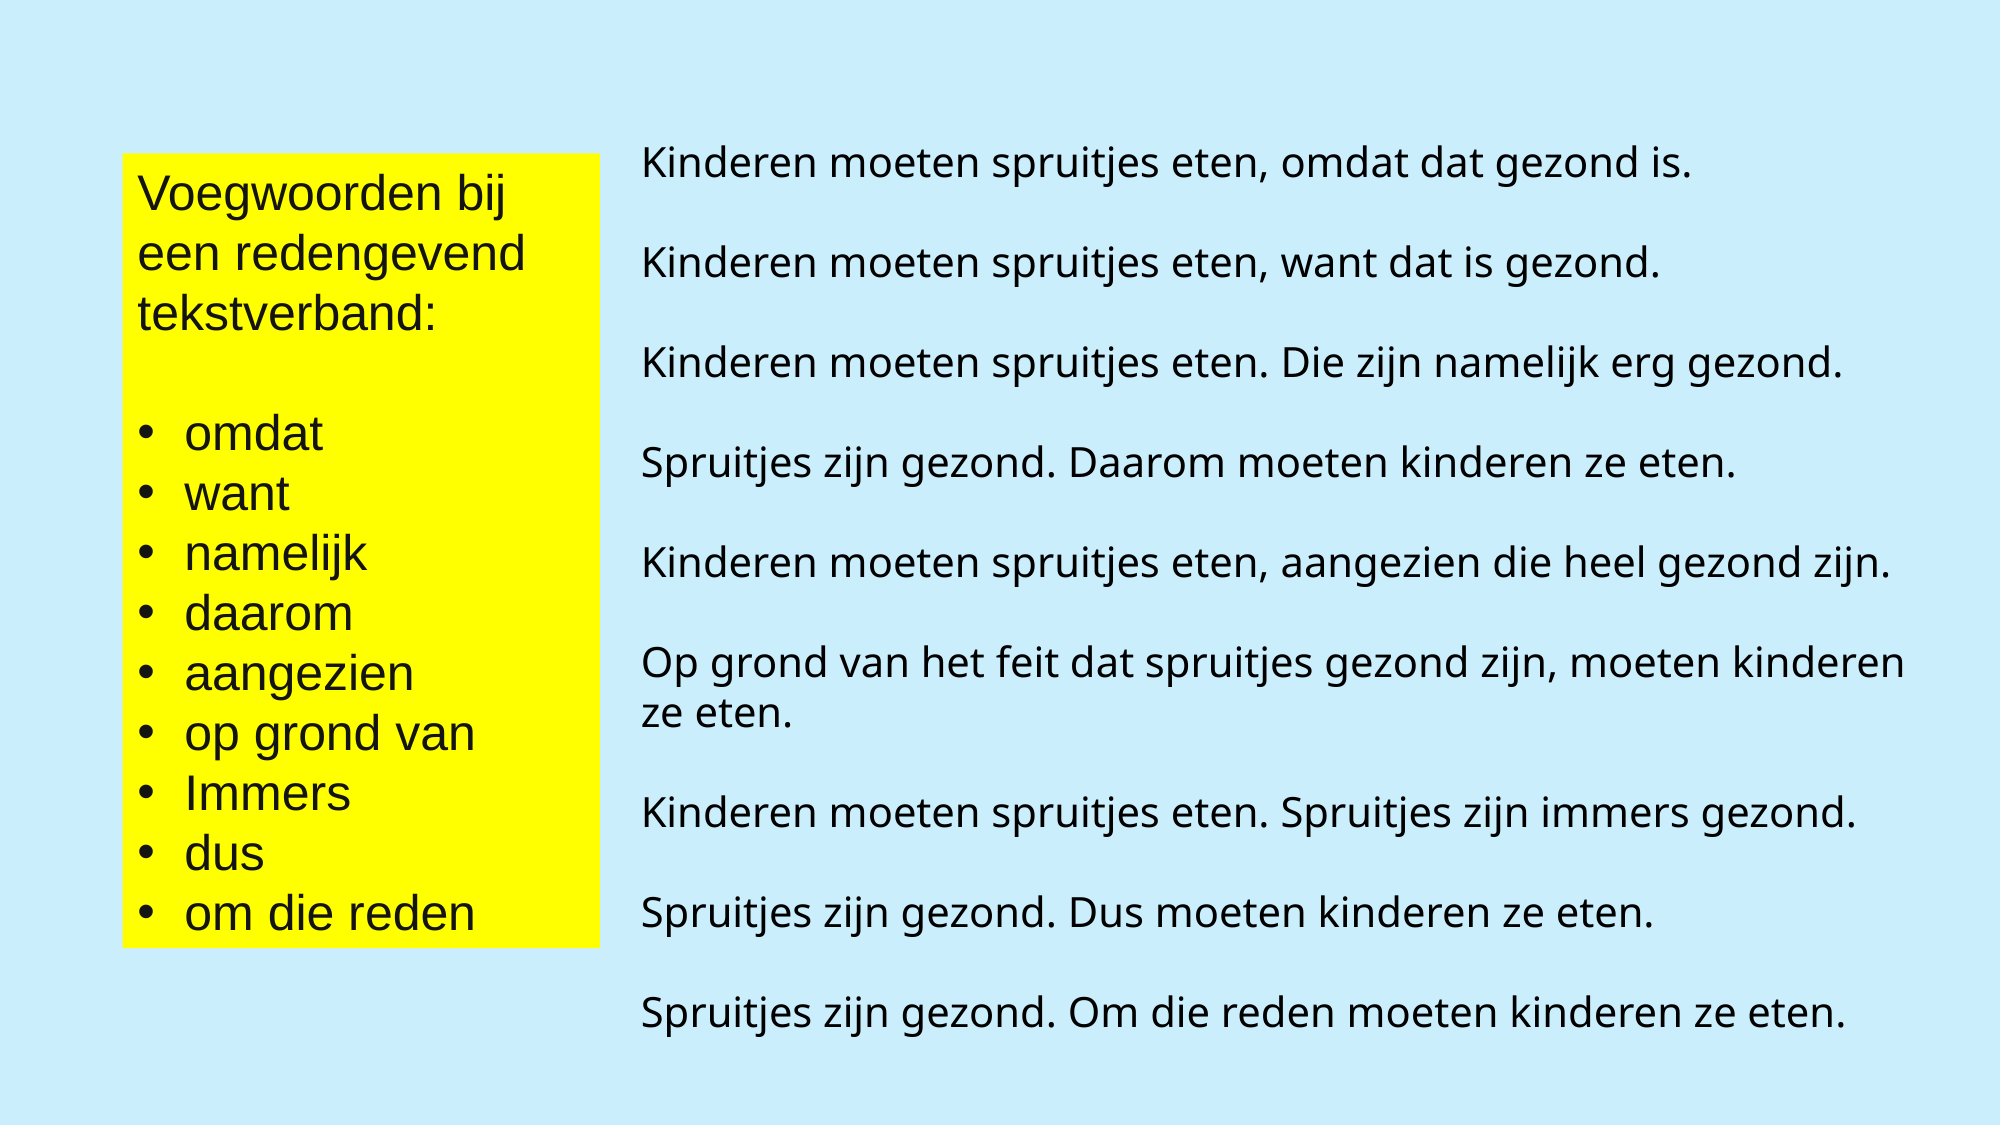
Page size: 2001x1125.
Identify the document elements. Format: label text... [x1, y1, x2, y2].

text_box Voegwoorden bij een redengevend tekstverband: omdat want namelijk daarom aangezien op grond van Immers dus om die reden [122, 153, 600, 949]
text_box Kinderen moeten spruitjes eten, omdat dat gezond is. Kinderen moeten spruitjes eten, want dat is gezond. Kinderen moeten spruitjes eten. Die zijn namelijk erg gezond. Spruitjes zijn gezond. Daarom moeten kinderen ze eten. Kinderen moeten spruitjes eten, aangezien die heel gezond zijn. Op grond van het feit dat spruitjes gezond zijn, moeten kinderen ze eten. Kinderen moeten spruitjes eten. Spruitjes zijn immers gezond. Spruitjes zijn gezond. Dus moeten kinderen ze eten. Spruitjes zijn gezond. Om die reden moeten kinderen ze eten. [626, 128, 1949, 1044]
